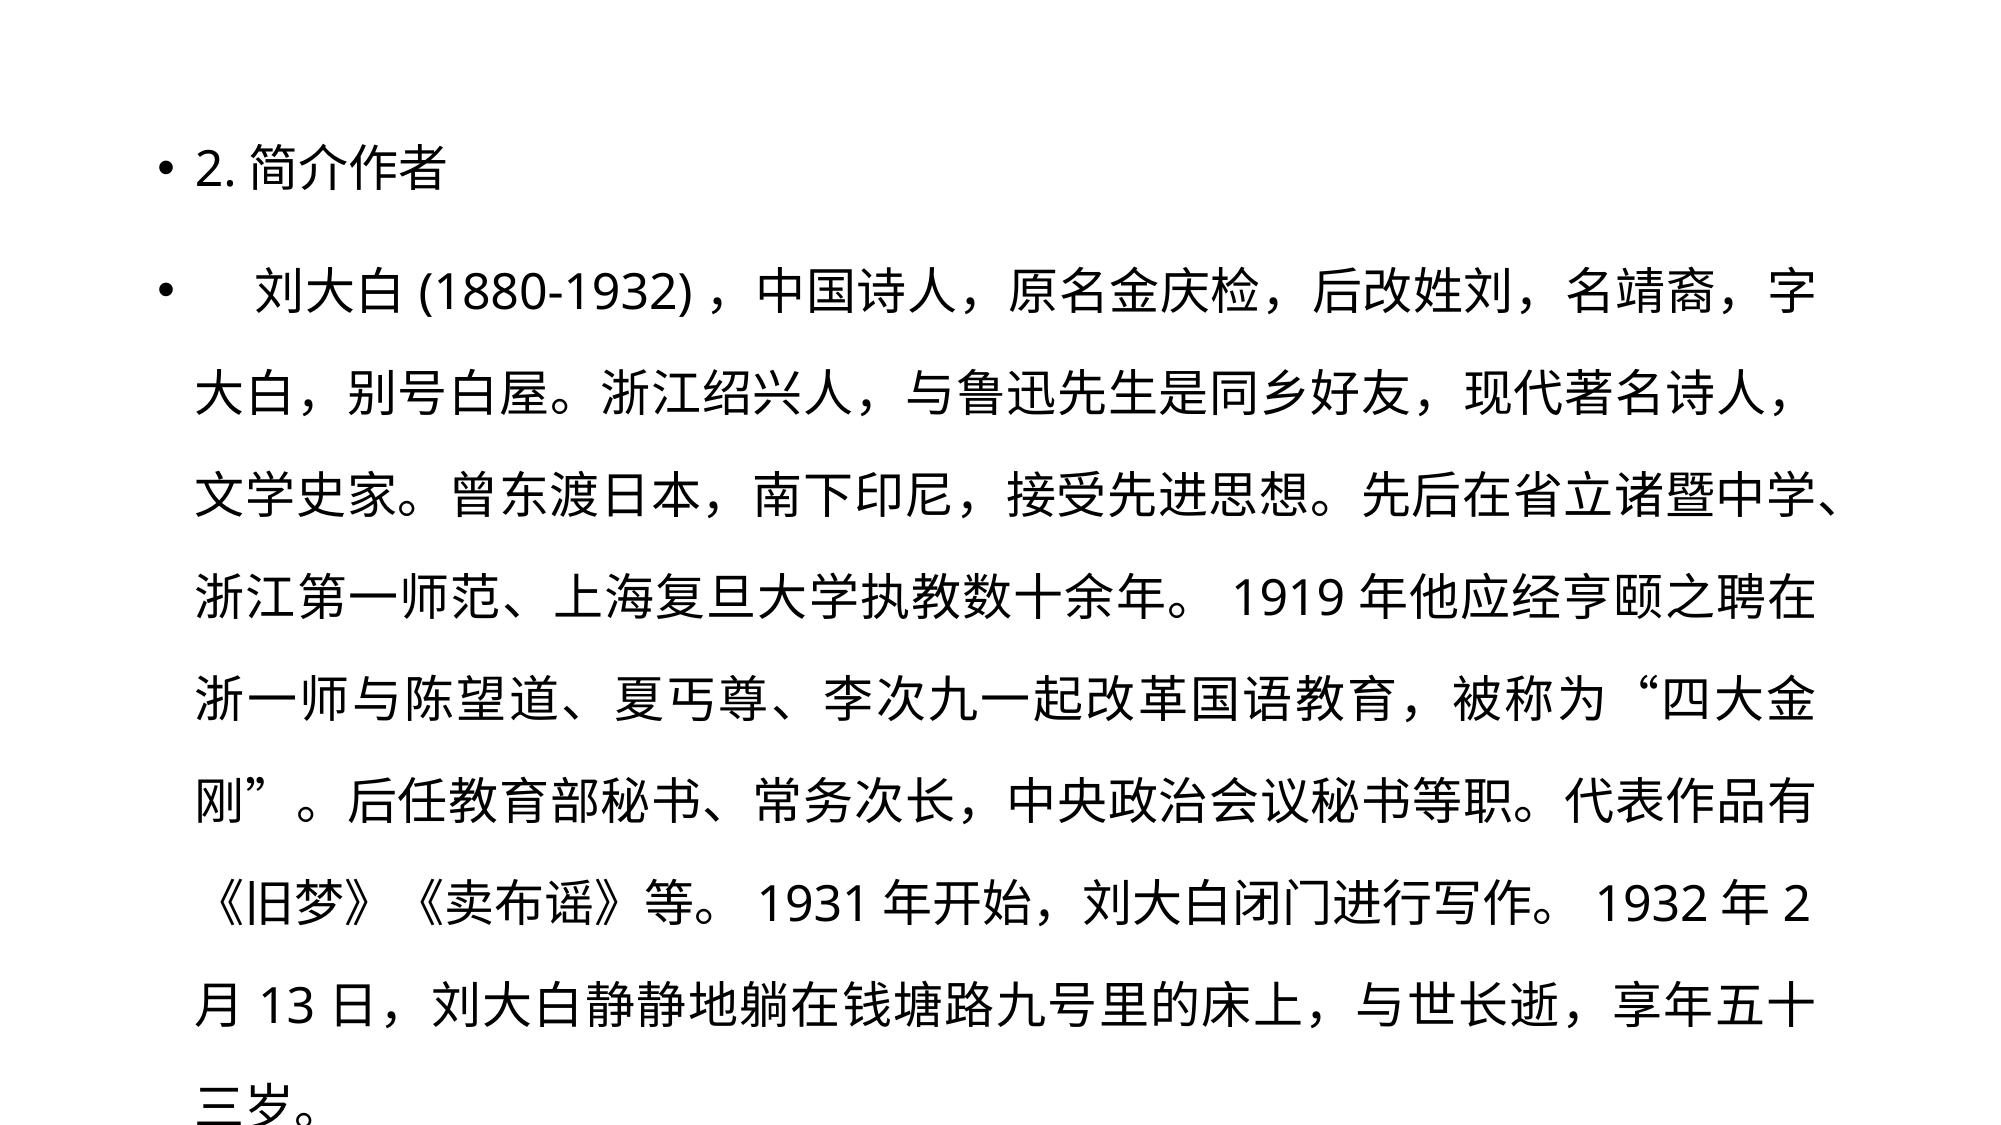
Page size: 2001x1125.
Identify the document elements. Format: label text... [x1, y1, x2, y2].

list 2.简介作者 刘大白(1880-1932)，中国诗人，原名金庆检，后改姓刘，名靖裔，字大白，别号白屋。浙江绍兴人，与鲁迅先生是同乡好友，现代著名诗人，文学史家。曾东渡日本，南下印尼，接受先进思想。先后在省立诸暨中学、浙江第一师范、上海复旦大学执教数十余年。1919年他应经亨颐之聘在浙一师与陈望道、夏丐尊、李次九一起改革国语教育，被称为“四大金刚”。后任教育部秘书、常务次长，中央政治会议秘书等职。代表作品有《旧梦》《卖布谣》等。1931年开始，刘大白闭门进行写作。1932年2月13日，刘大白静静地躺在钱塘路九号里的床上，与世长逝，享年五十三岁。 [142, 87, 1833, 713]
